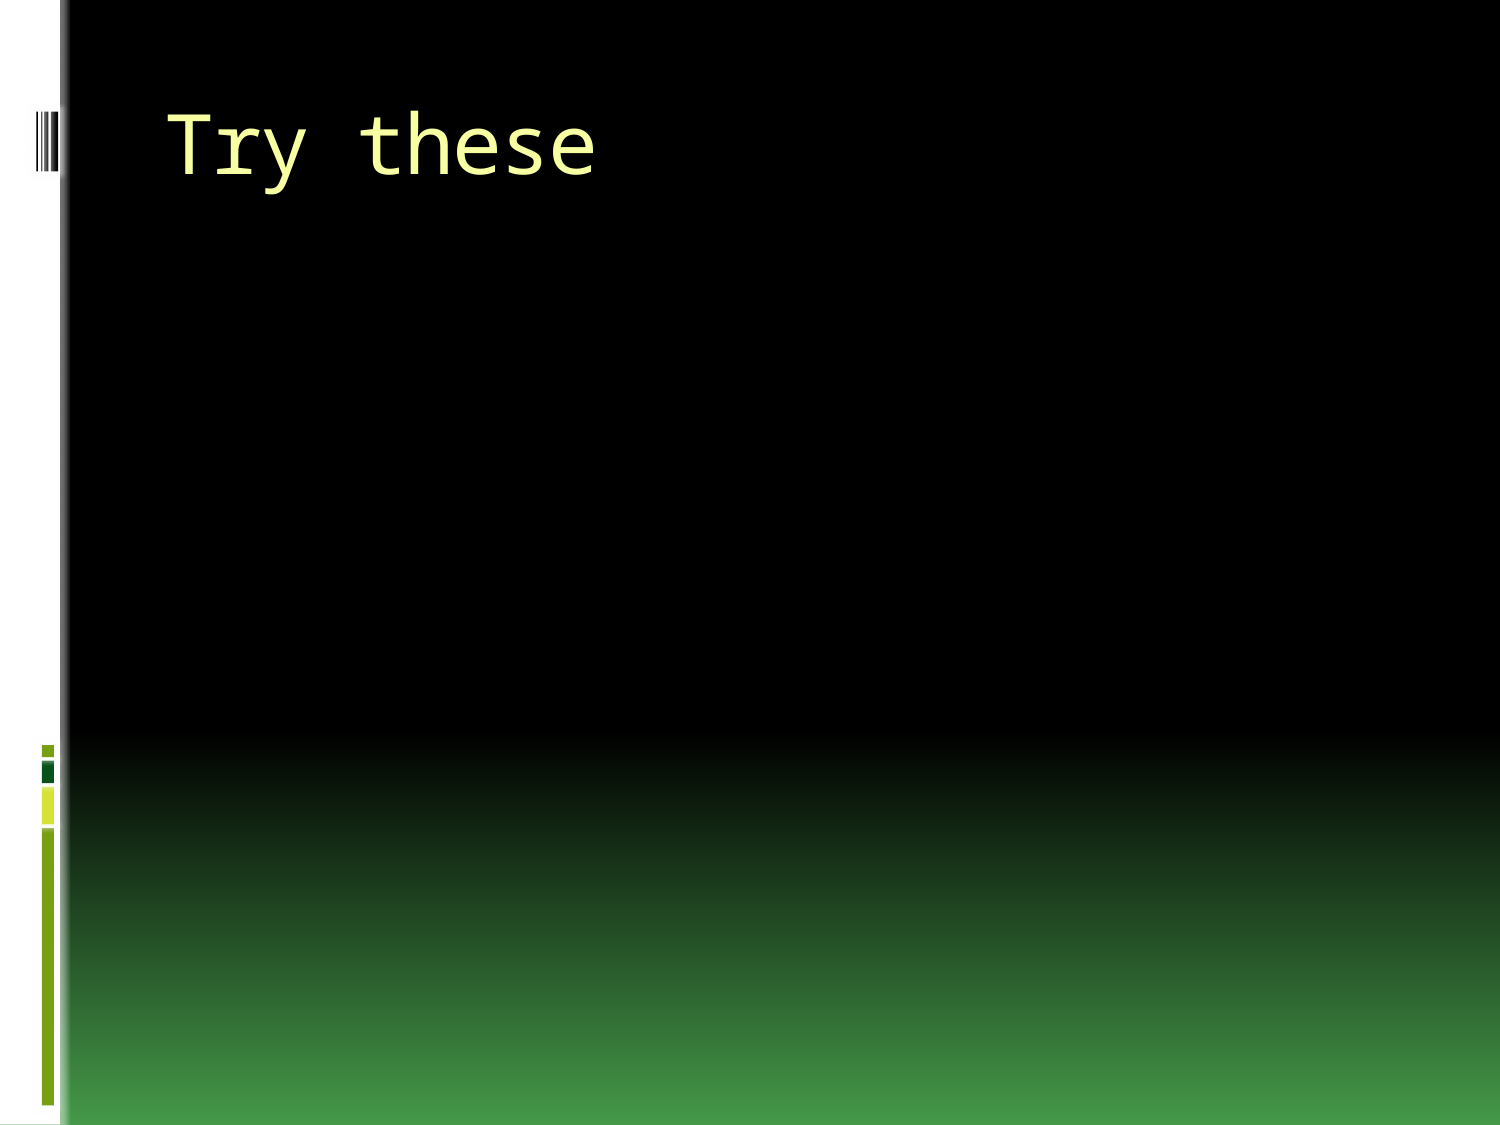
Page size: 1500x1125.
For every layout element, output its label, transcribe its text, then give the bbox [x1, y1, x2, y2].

title Try these [150, 83, 1425, 234]
